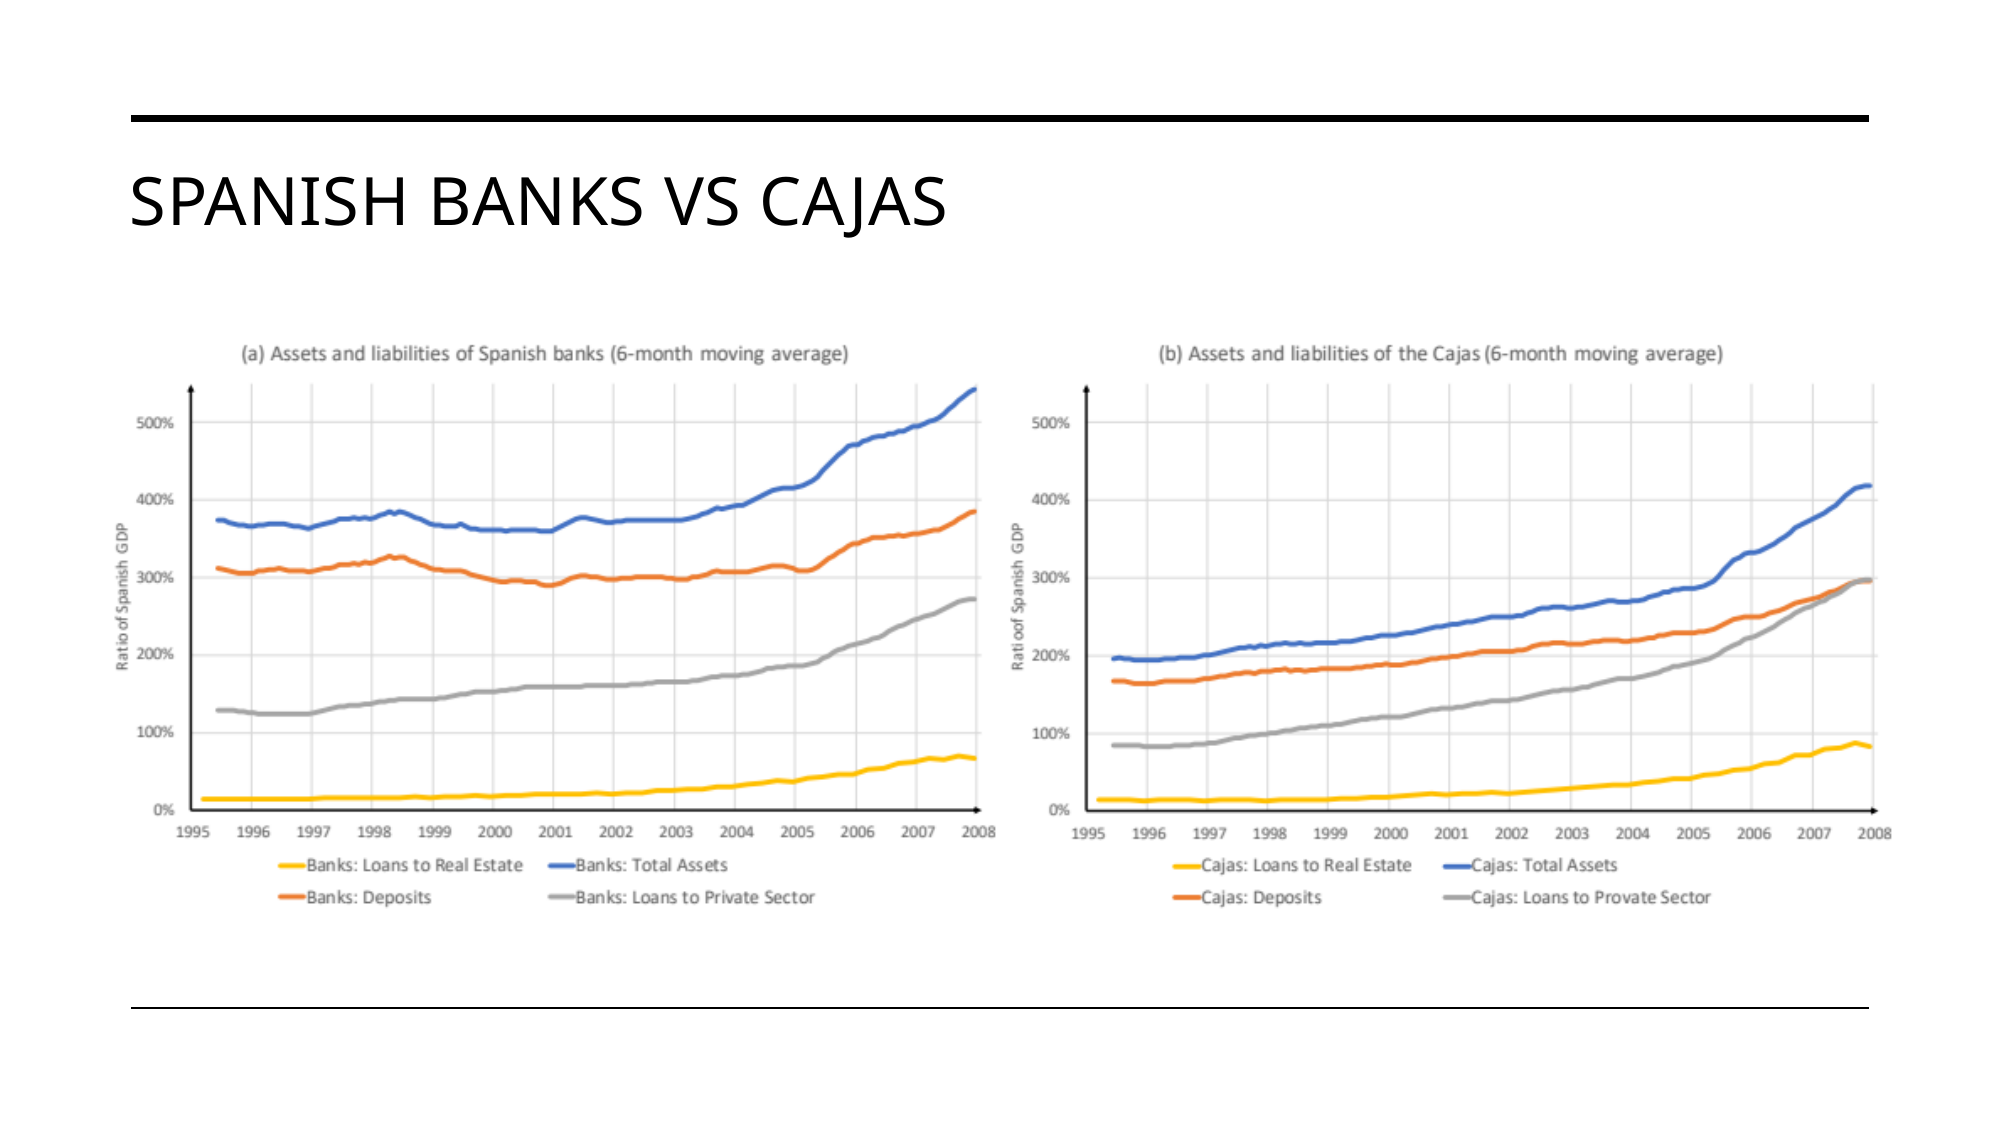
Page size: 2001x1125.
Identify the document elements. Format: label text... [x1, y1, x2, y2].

title Spanish banks vs cajas [114, 151, 1869, 236]
picture [103, 320, 1897, 915]
